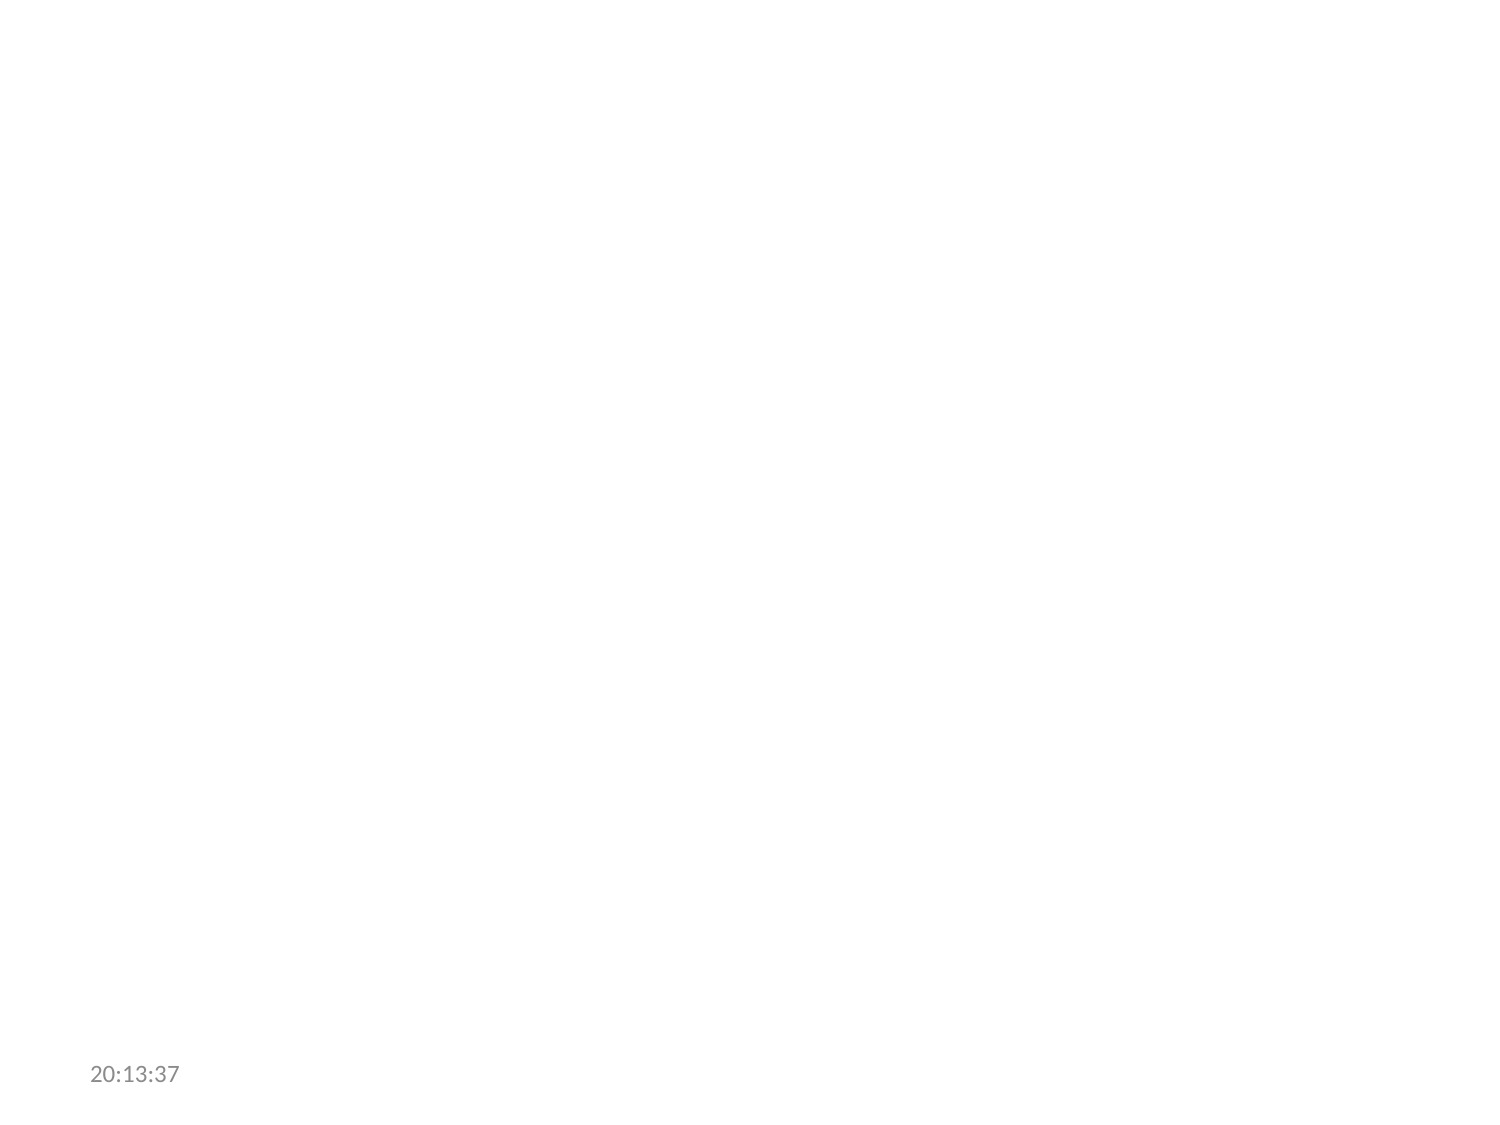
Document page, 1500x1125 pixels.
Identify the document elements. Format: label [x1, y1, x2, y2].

slide_number [75, 1042, 425, 1103]
